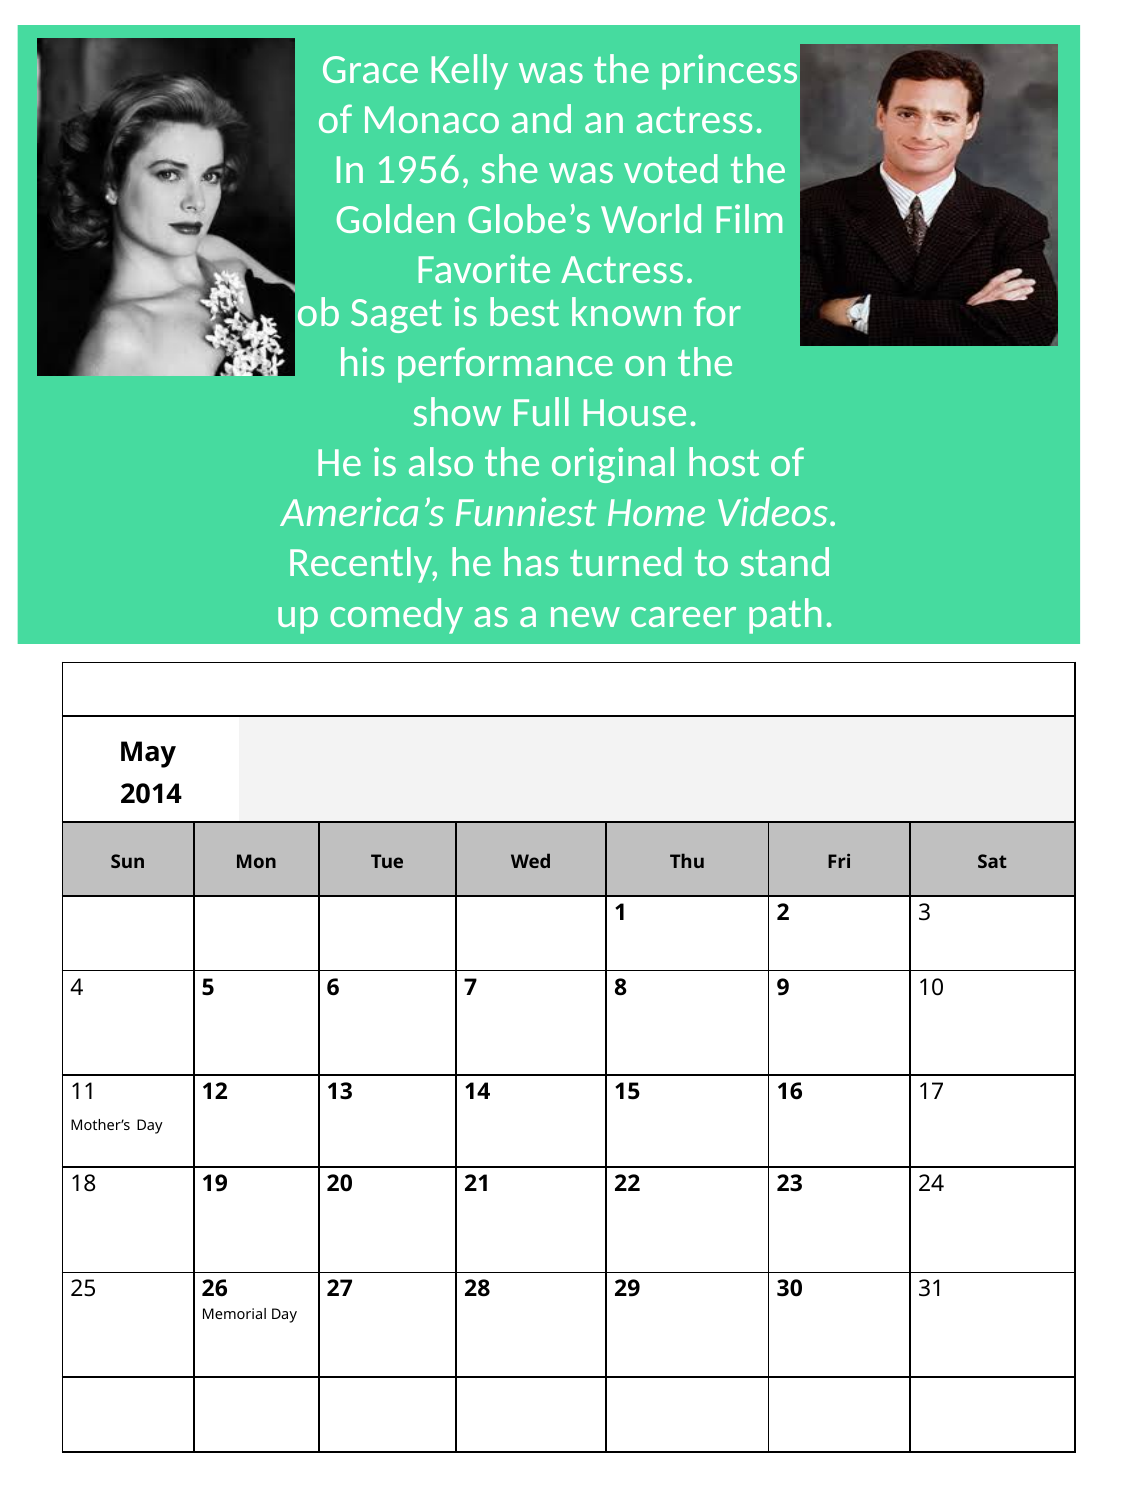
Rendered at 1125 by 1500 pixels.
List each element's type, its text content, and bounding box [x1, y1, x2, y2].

table_cell 7 [457, 971, 605, 1074]
table_cell 12 [195, 1076, 318, 1166]
table_cell 28 [457, 1273, 605, 1376]
table_cell 10 [911, 971, 1074, 1074]
table_cell 22 [607, 1168, 768, 1272]
table_cell 8 [607, 971, 768, 1074]
table_cell Sun [63, 823, 193, 895]
table_cell [63, 897, 193, 970]
table_header [63, 663, 239, 715]
table_cell 25 [63, 1273, 193, 1376]
table_cell 2 [769, 897, 909, 970]
table_header [239, 663, 1074, 715]
table_cell May 2014 [63, 717, 239, 821]
table_cell 16 [769, 1076, 909, 1166]
table_cell [320, 897, 455, 970]
table_cell 30 [769, 1273, 909, 1376]
table_cell 23 [769, 1168, 909, 1272]
table_cell 20 [320, 1168, 455, 1272]
table_cell [457, 897, 605, 970]
table_cell 19 [195, 1168, 318, 1272]
table_cell [63, 1378, 193, 1451]
table_cell [320, 1378, 455, 1451]
table_cell 11 Mother’s Day [63, 1076, 193, 1166]
table_cell 24 [911, 1168, 1074, 1272]
table_cell 1 [607, 897, 768, 970]
table_cell Tue [320, 823, 455, 895]
table_cell 6 [320, 971, 455, 1074]
table_cell 26 Memorial Day [195, 1273, 318, 1376]
table_cell 14 [457, 1076, 605, 1166]
table_cell 31 [911, 1273, 1074, 1376]
table_cell 27 [320, 1273, 455, 1376]
table_cell Sat [911, 823, 1074, 895]
table_cell 21 [457, 1168, 605, 1272]
table_cell Fri [769, 823, 909, 895]
table_cell 9 [769, 971, 909, 1074]
table_cell 17 [911, 1076, 1074, 1166]
table_cell [607, 1378, 768, 1451]
table_cell [195, 897, 318, 970]
table_cell 4 [63, 971, 193, 1074]
table_cell 13 [320, 1076, 455, 1166]
table_cell Wed [457, 823, 605, 895]
table_cell 5 [195, 971, 318, 1074]
table_cell Thu [607, 823, 768, 895]
picture [17, 25, 1081, 644]
table_cell 18 [63, 1168, 193, 1272]
table_cell [195, 1378, 318, 1451]
table_cell 29 [607, 1273, 768, 1376]
table_cell [769, 1378, 909, 1451]
table_cell [457, 1378, 605, 1451]
table_cell 15 [607, 1076, 768, 1166]
table_cell [239, 717, 1074, 821]
table_cell [911, 1378, 1074, 1451]
table_cell Mon [195, 823, 318, 895]
table_cell 3 [911, 897, 1074, 970]
